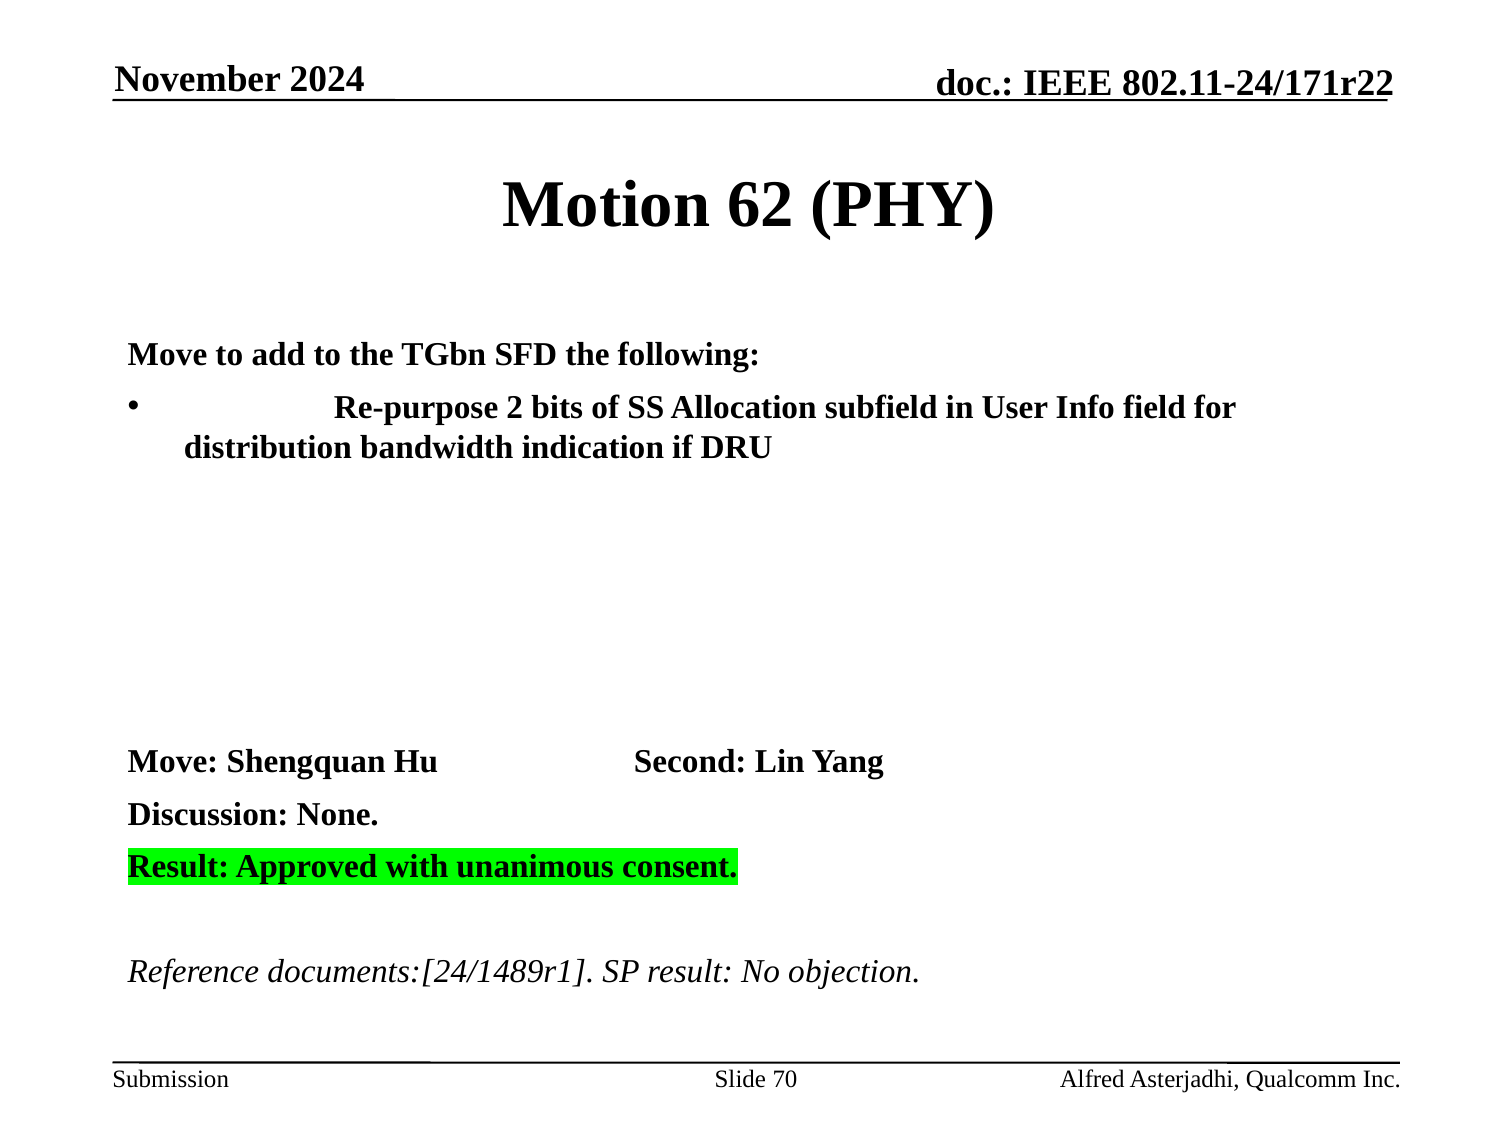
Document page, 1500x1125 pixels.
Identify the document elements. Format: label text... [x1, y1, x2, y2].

slide_number Slide 70 [712, 1061, 800, 1123]
title Motion 62 (PHY) [112, 112, 1388, 288]
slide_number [114, 54, 423, 100]
list Move to add to the TGbn SFD the following: Re-purpose 2 bits of SS Allocation subfield in User Info field for distribution bandwidth indication if DRU Move: Shengquan Hu Second: Lin Yang Discussion: None. Result: Approved with unanimous consent. Reference documents:[24/1489r1]. SP result: No objection. [112, 324, 1388, 1000]
footer Alfred Asterjadhi, Qualcomm Inc. [878, 1061, 1402, 1093]
